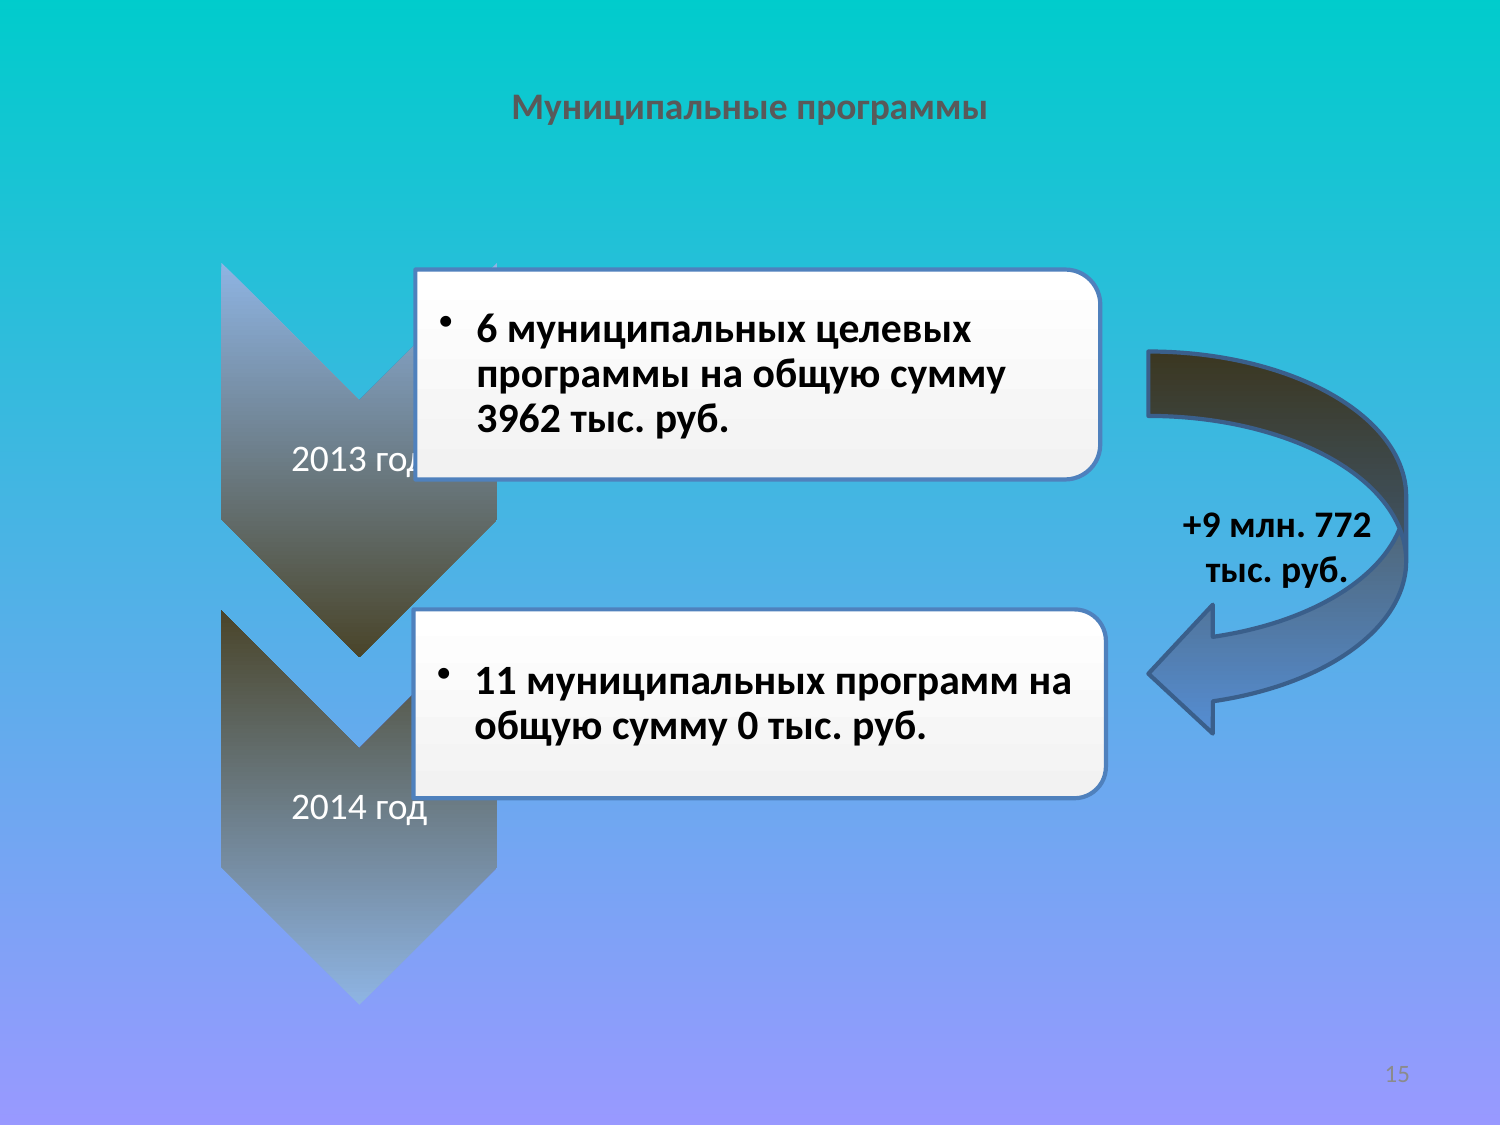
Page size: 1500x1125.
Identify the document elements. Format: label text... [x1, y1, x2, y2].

title Муниципальные программы [74, 34, 1426, 175]
slide_number 15 [1074, 1042, 1425, 1103]
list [74, 262, 1426, 1006]
